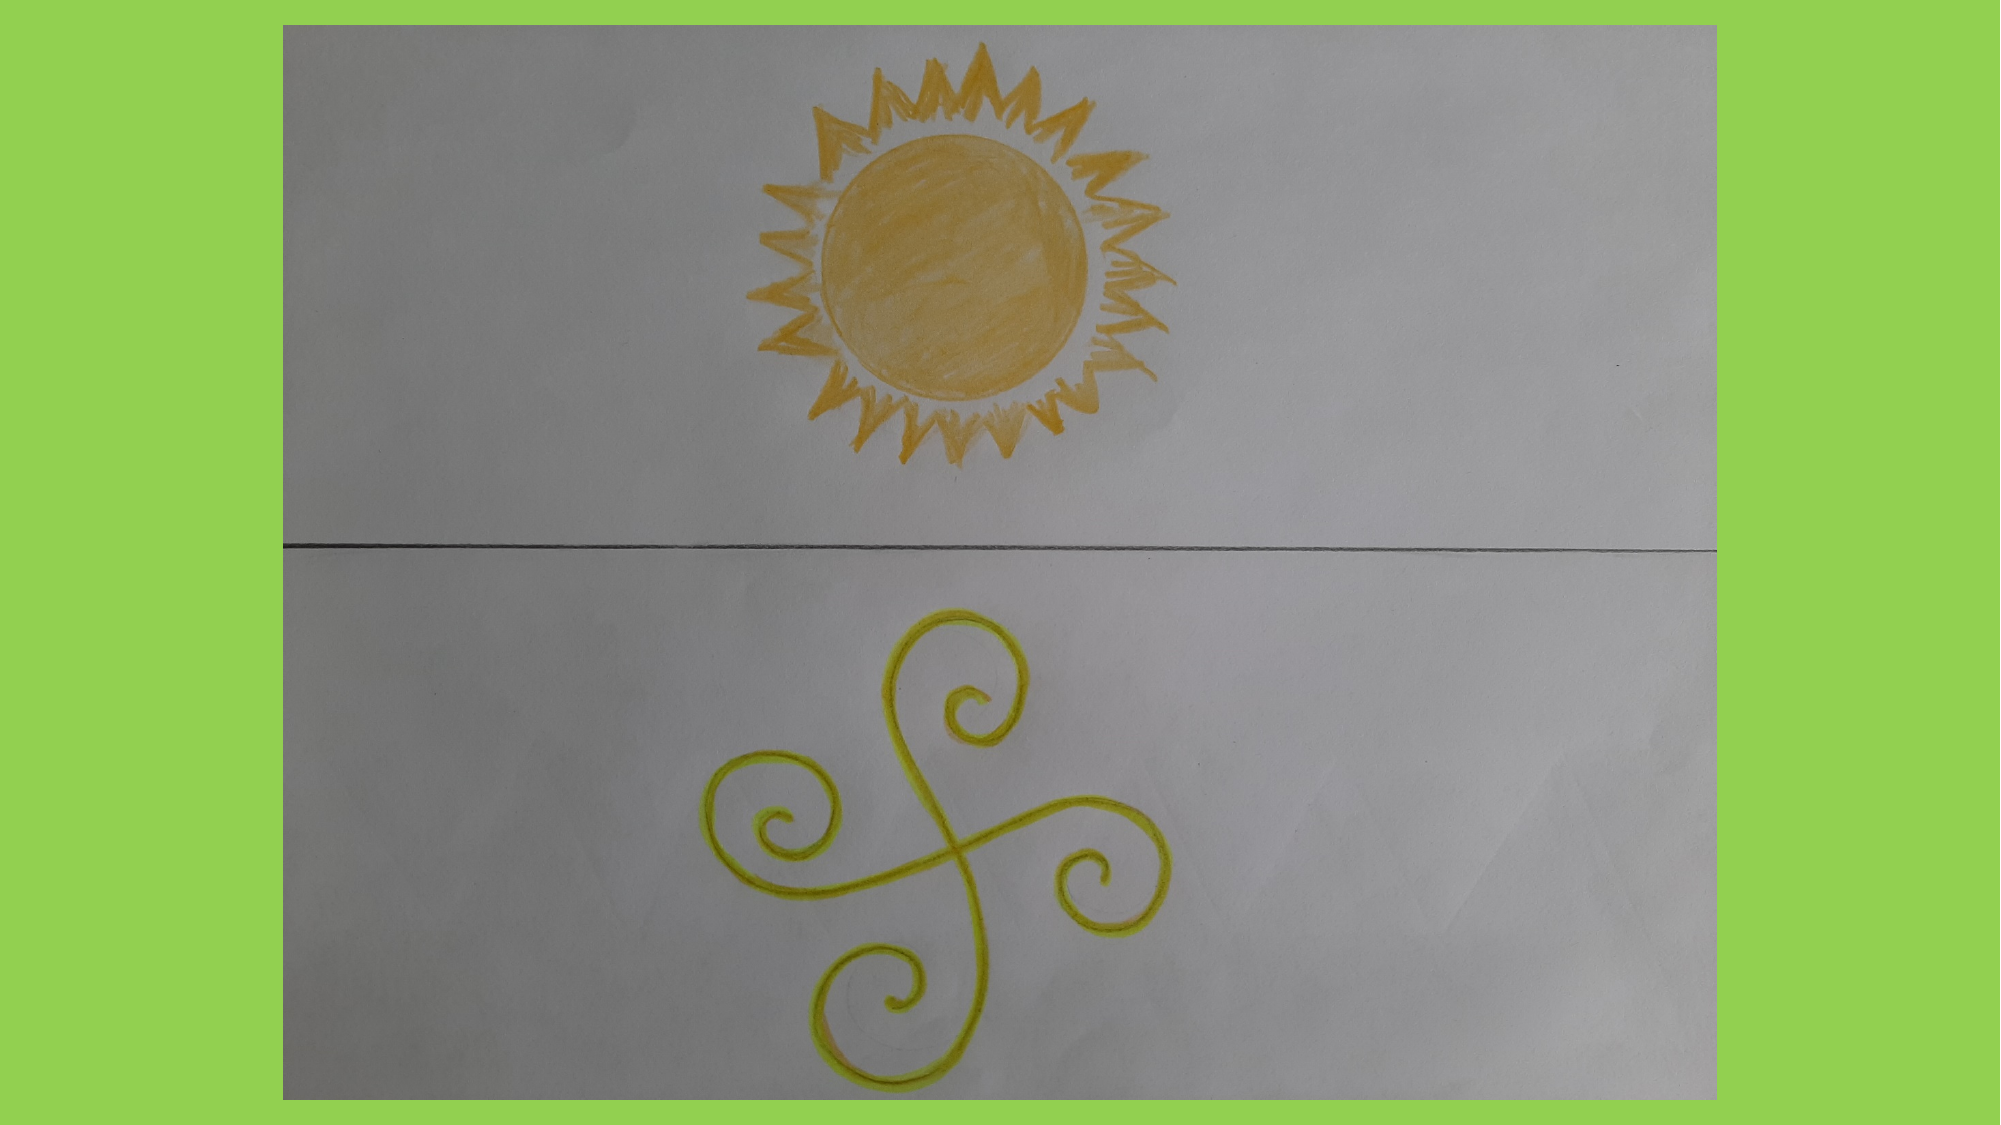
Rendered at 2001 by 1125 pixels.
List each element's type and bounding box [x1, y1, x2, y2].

list [283, 25, 1717, 1100]
